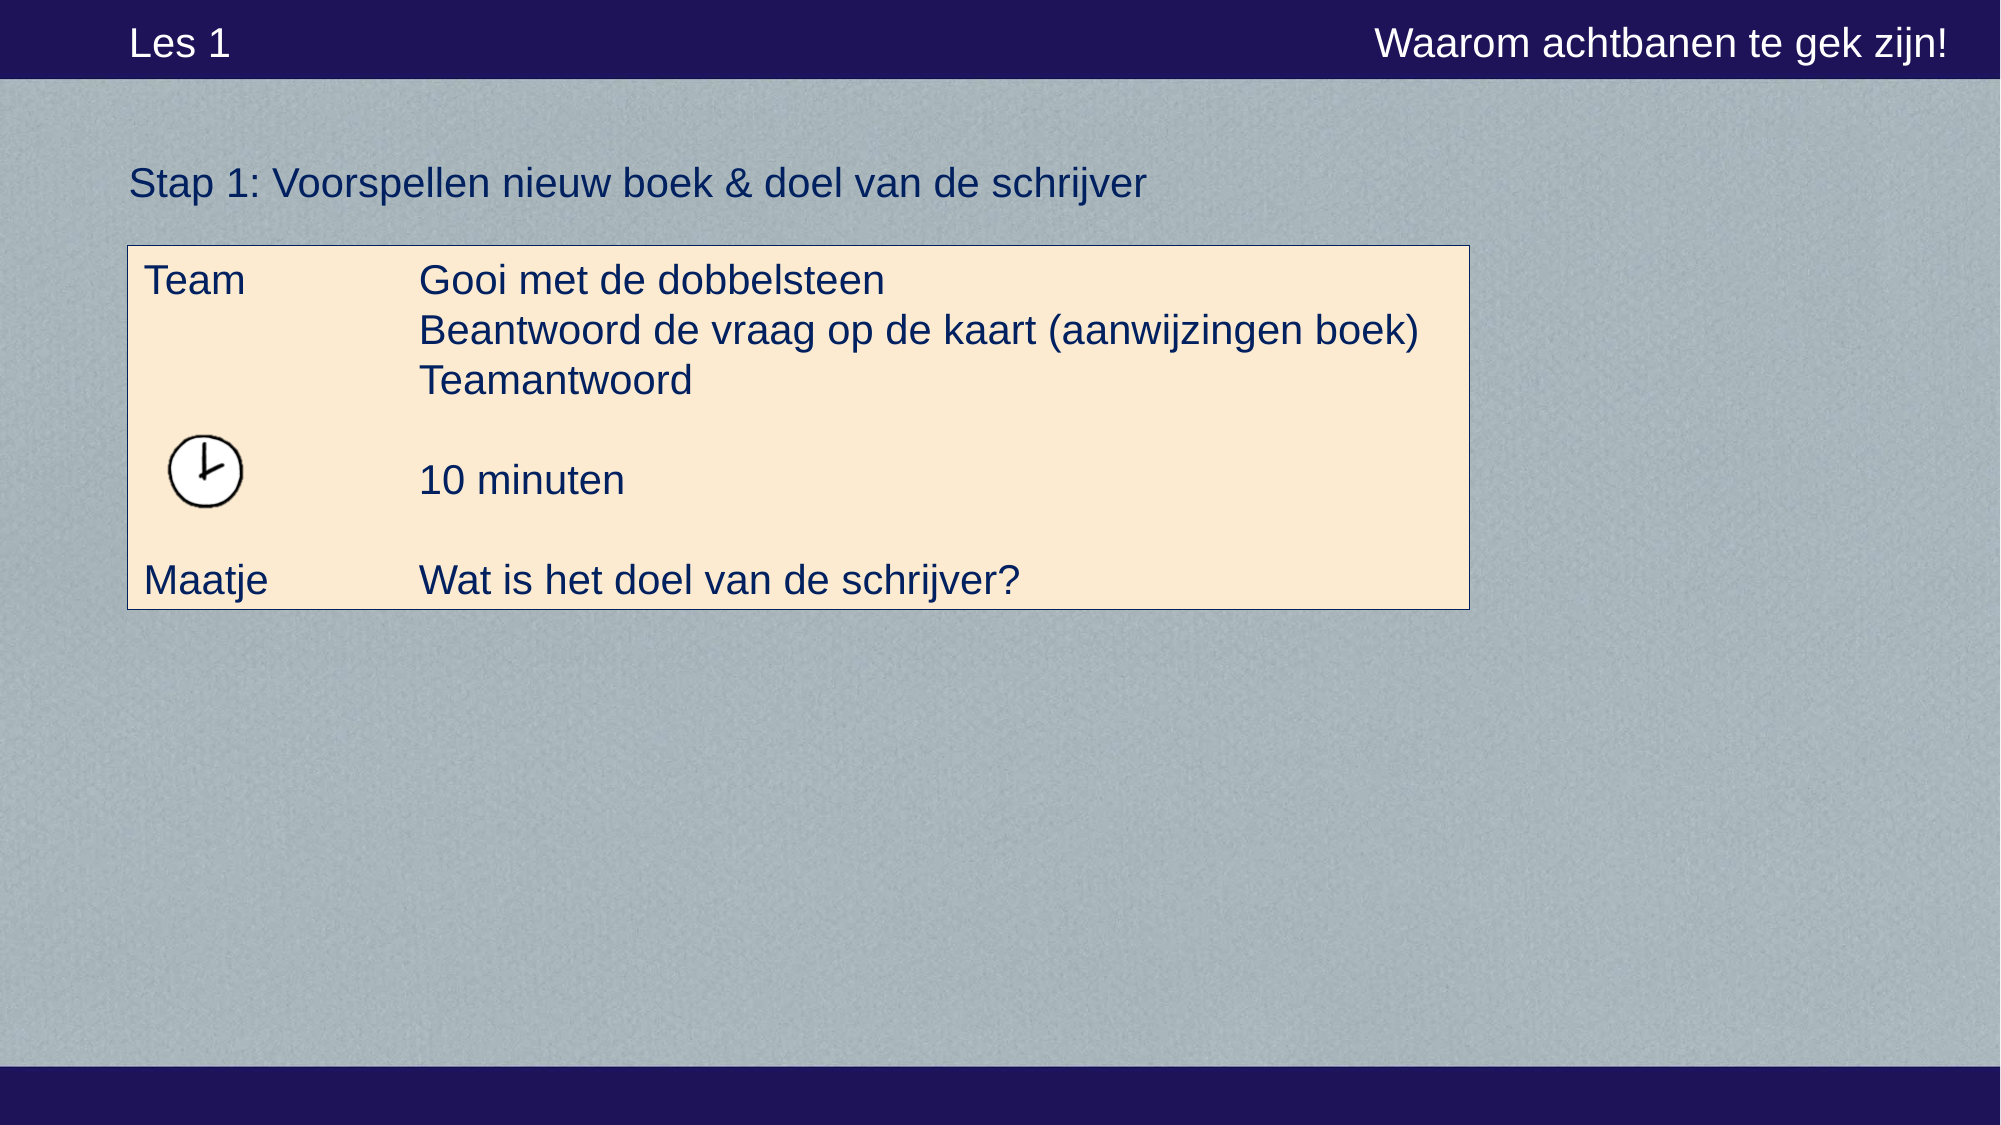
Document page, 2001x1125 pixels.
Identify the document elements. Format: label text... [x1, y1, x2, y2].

text_box Waarom achtbanen te gek zijn! [786, 8, 1963, 123]
text_box Les 1 [114, 8, 354, 73]
picture [0, 0, 2001, 1125]
text_box Stap 1: Voorspellen nieuw boek & doel van de schrijver [113, 148, 1635, 214]
text_box Team Gooi met de dobbelsteen Beantwoord de vraag op de kaart (aanwijzingen boek) Teamantwoord 10 minuten Maatje Wat is het doel van de schrijver? [127, 245, 1470, 610]
